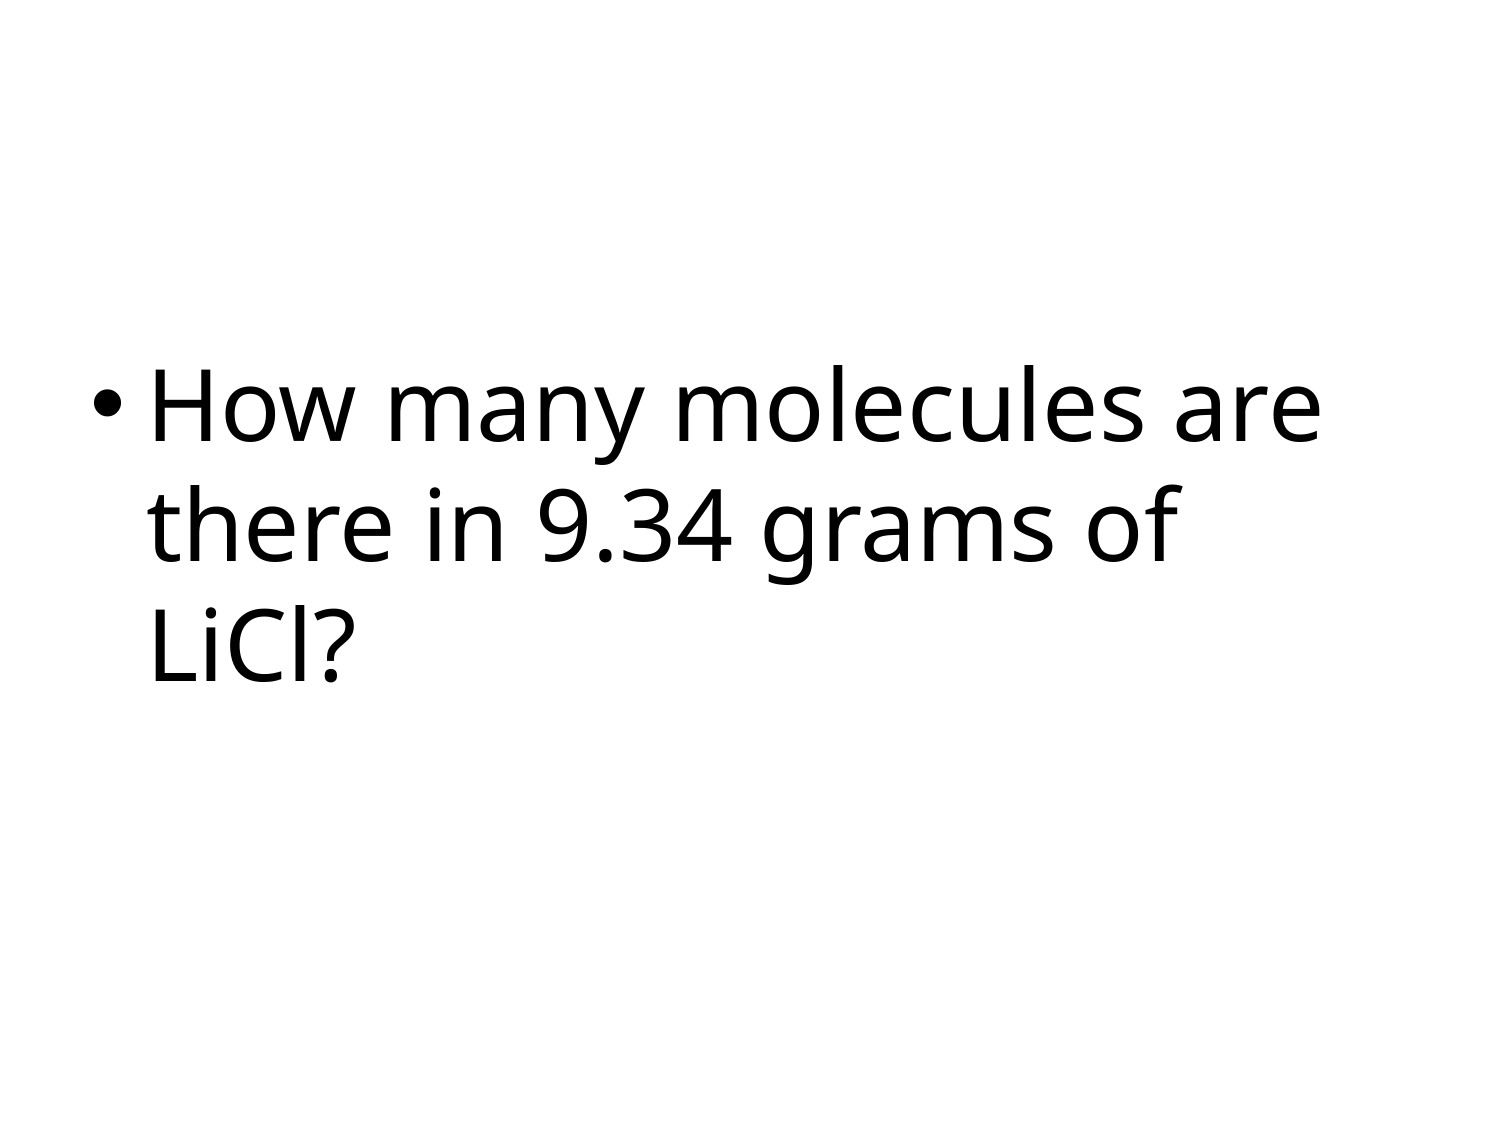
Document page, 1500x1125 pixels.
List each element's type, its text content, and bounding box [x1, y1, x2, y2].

list How many molecules are there in 9.34 grams of LiCl? [75, 54, 1425, 1059]
